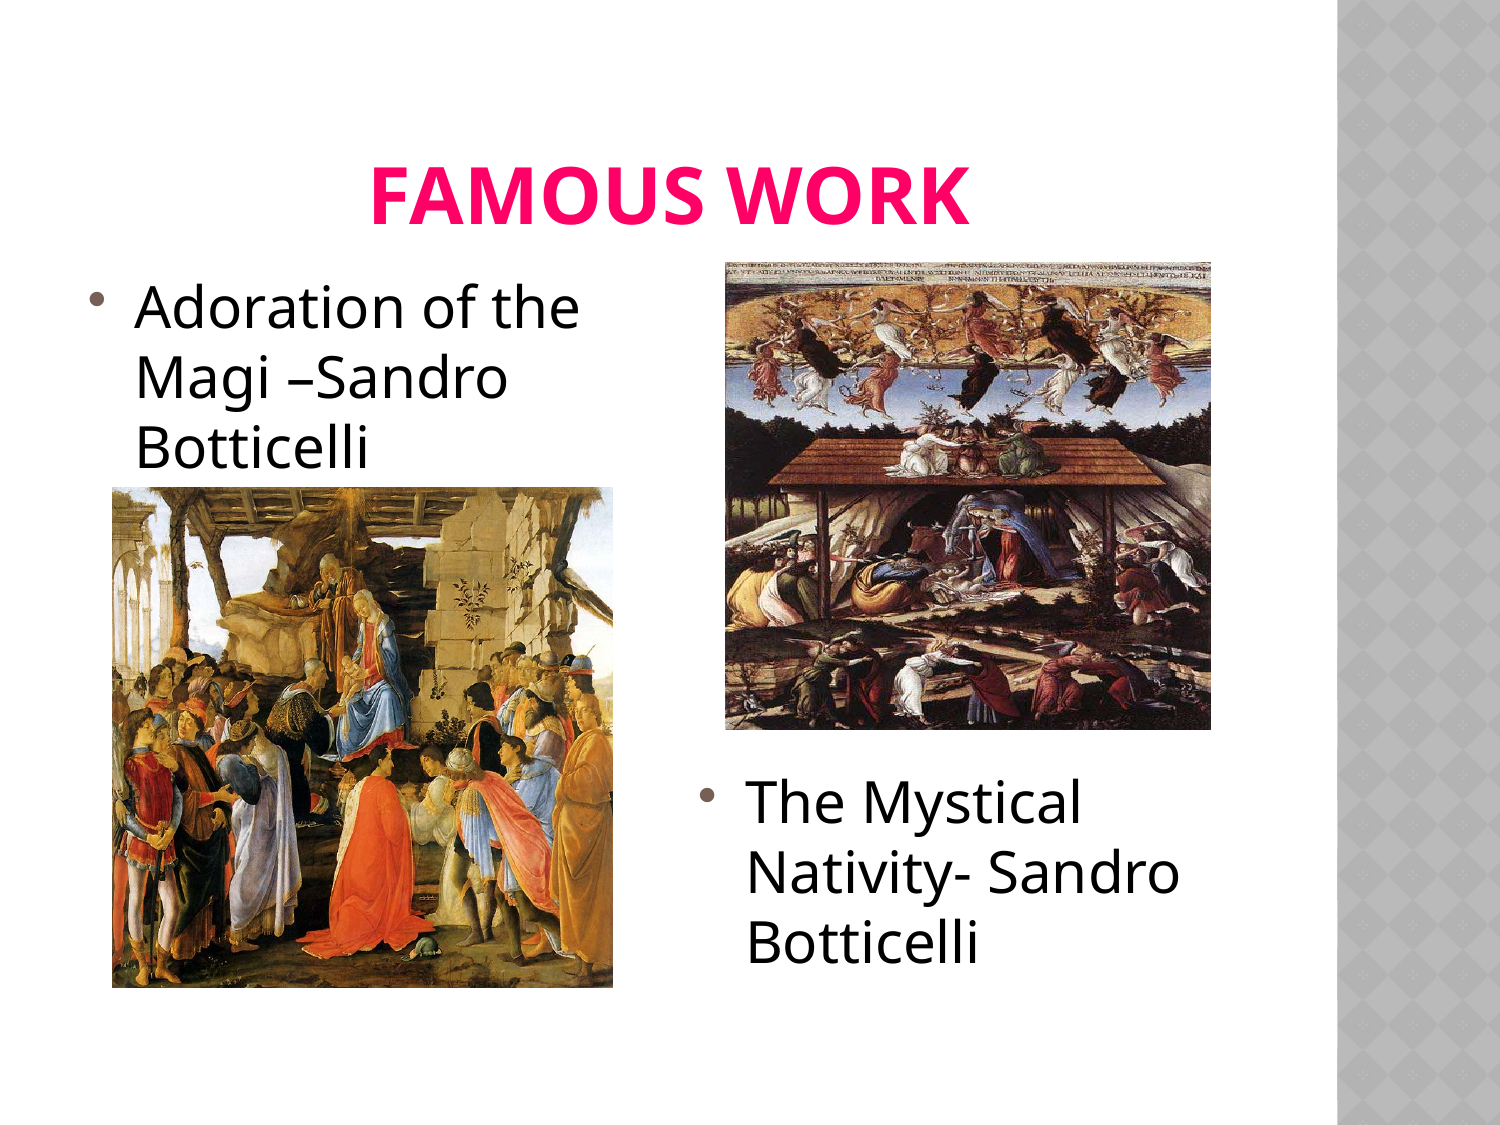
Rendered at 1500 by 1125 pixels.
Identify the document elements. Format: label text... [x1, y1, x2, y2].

title Famous Work [75, 52, 1263, 240]
picture [112, 487, 613, 988]
list Adoration of the Magi –Sandro Botticelli [75, 262, 653, 1005]
picture [724, 262, 1212, 730]
list The Mystical Nativity- Sandro Botticelli [685, 262, 1263, 1005]
